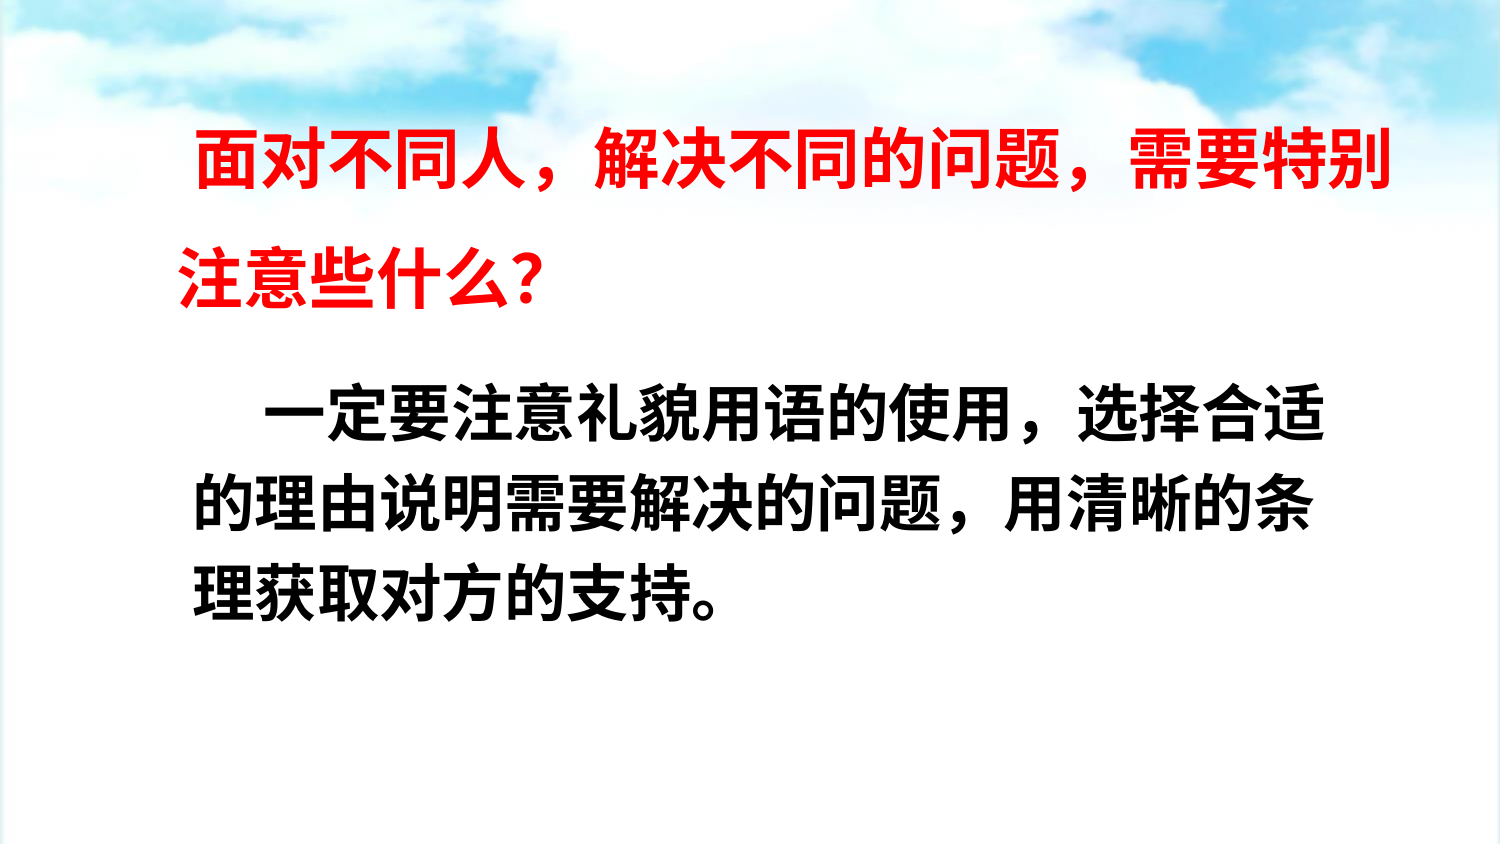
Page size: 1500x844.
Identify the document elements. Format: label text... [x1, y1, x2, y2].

text_box 面对不同人，解决不同的问题，需要特别注意些什么？ [86, 69, 1413, 325]
text_box 一定要注意礼貌用语的使用，选择合适的理由说明需要解决的问题，用清晰的条理获取对方的支持。 [177, 351, 1352, 636]
picture [0, 0, 1500, 844]
